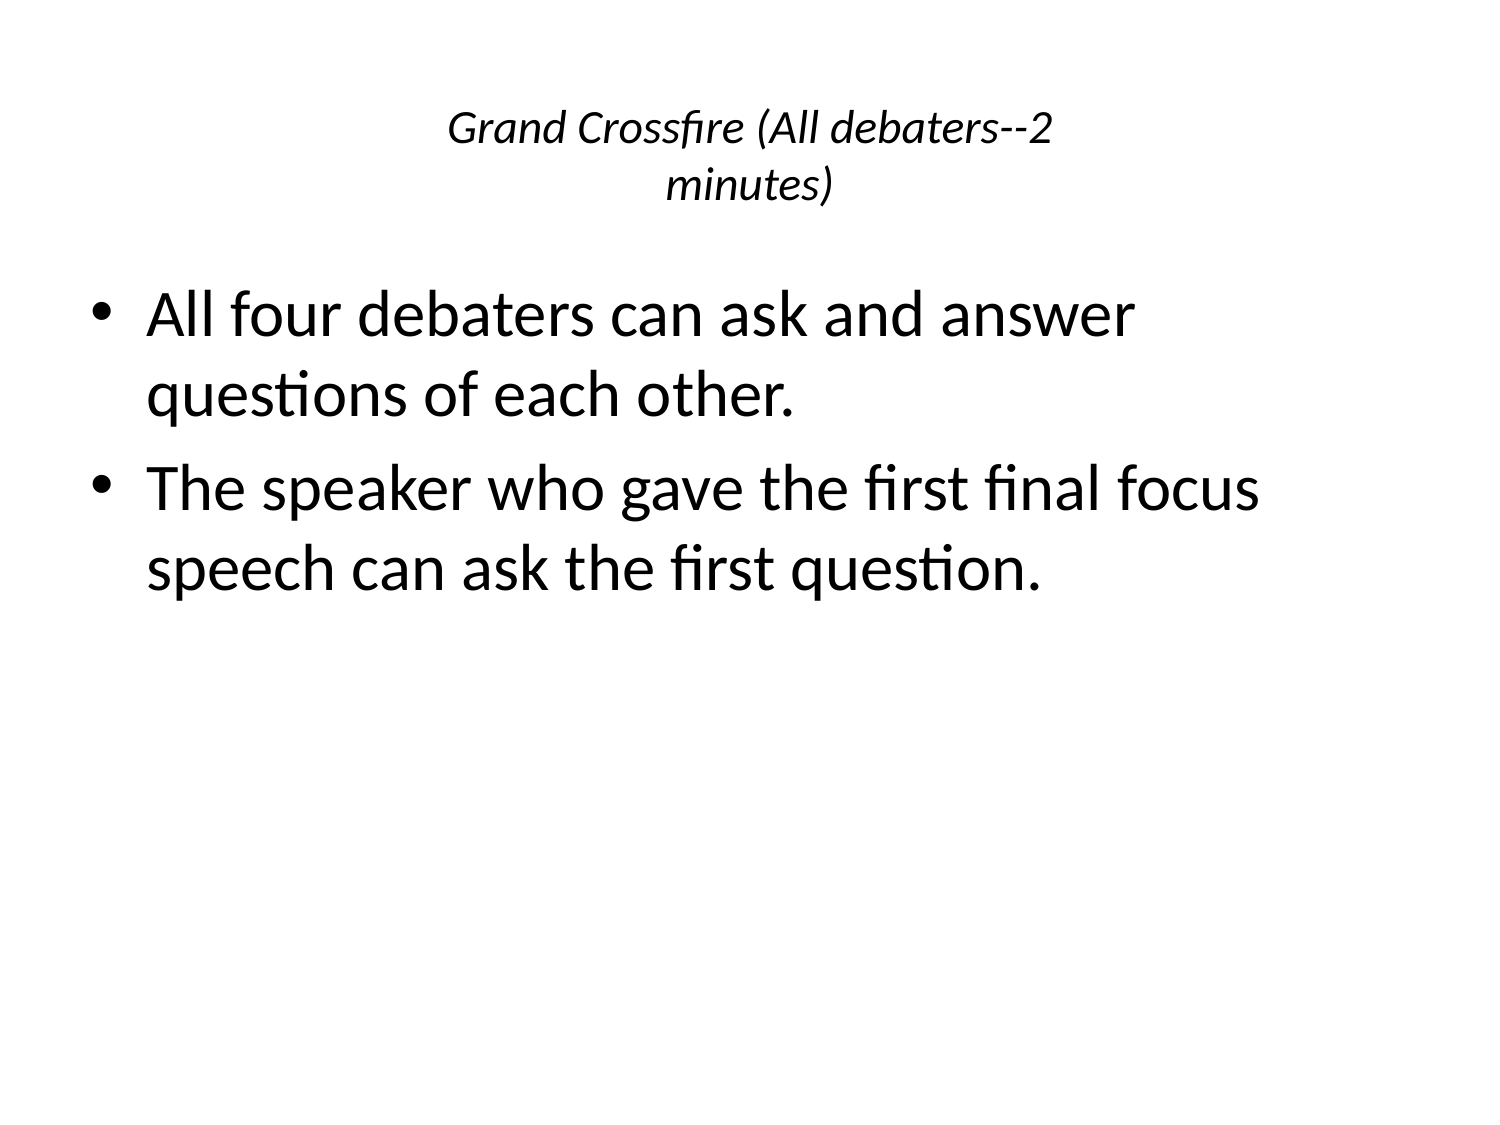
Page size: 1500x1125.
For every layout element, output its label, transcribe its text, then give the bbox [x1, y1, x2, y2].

list All four debaters can ask and answer questions of each other. The speaker who gave the first final focus speech can ask the first question. [75, 262, 1425, 1005]
title Grand Crossfire (All debaters--2 minutes) [75, 87, 1425, 262]
